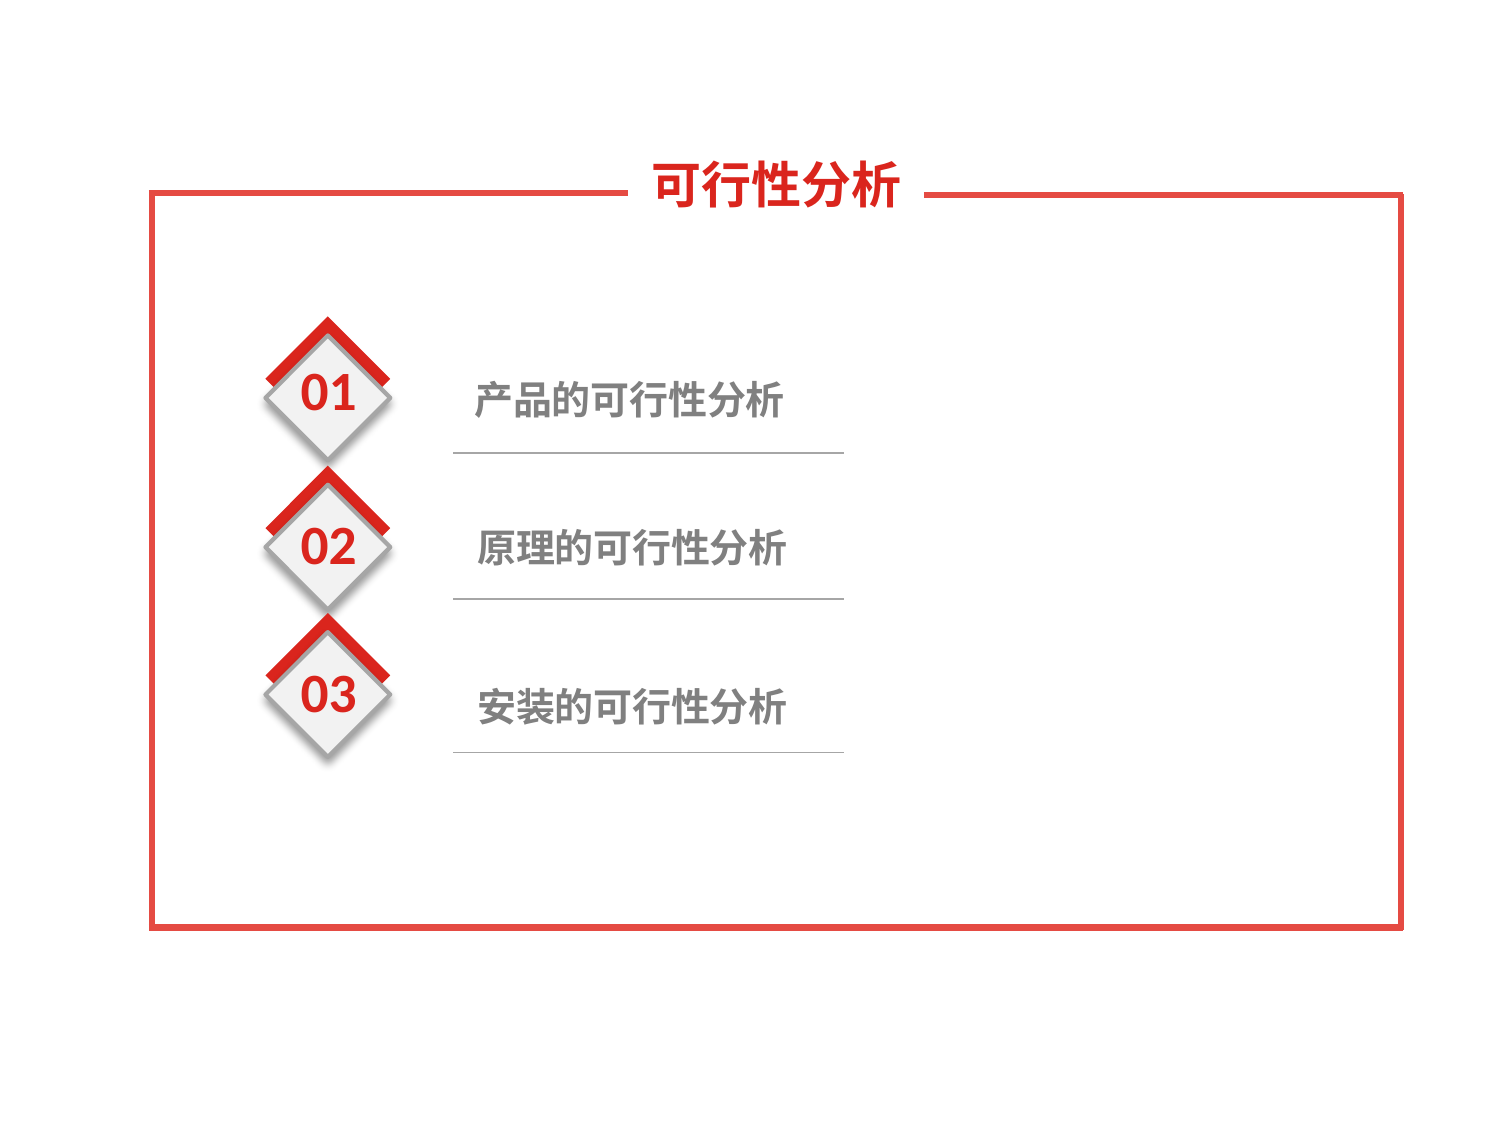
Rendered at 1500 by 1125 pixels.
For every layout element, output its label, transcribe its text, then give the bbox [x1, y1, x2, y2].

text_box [148, 192, 1404, 931]
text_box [265, 465, 391, 610]
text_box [265, 612, 391, 758]
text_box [265, 316, 391, 461]
text_box 可行性分析 [636, 146, 951, 191]
